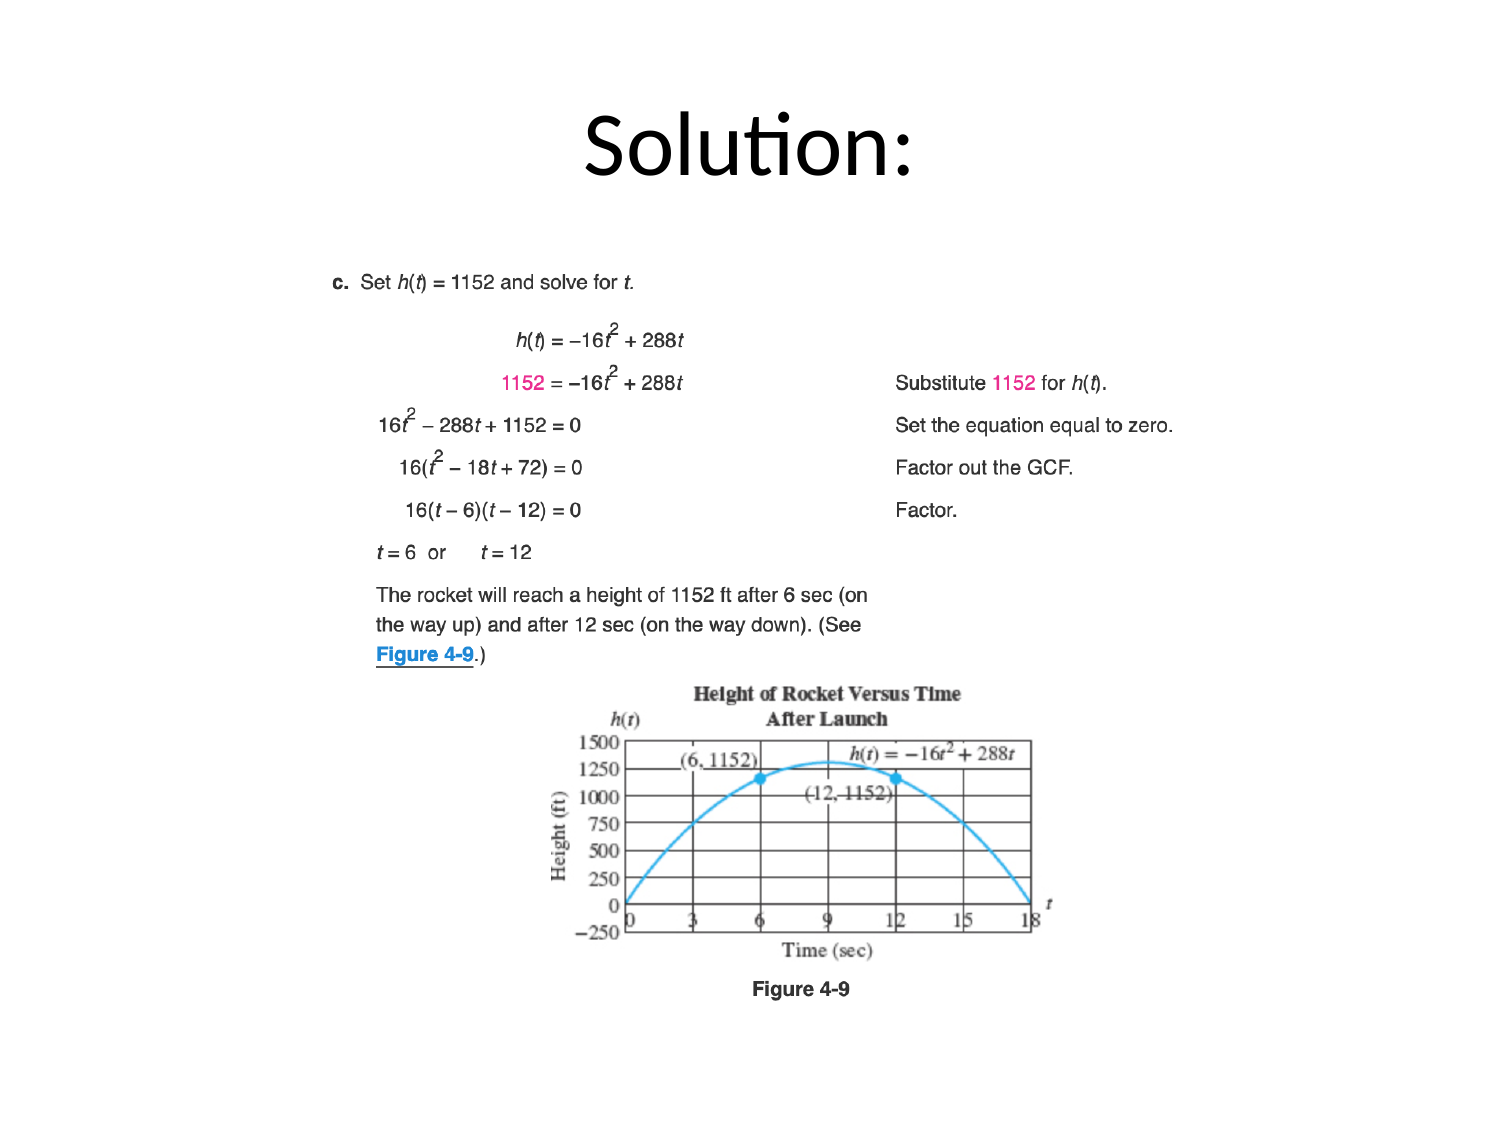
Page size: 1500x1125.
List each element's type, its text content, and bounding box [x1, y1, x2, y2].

title Solution: [75, 45, 1425, 233]
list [74, 262, 1426, 1006]
